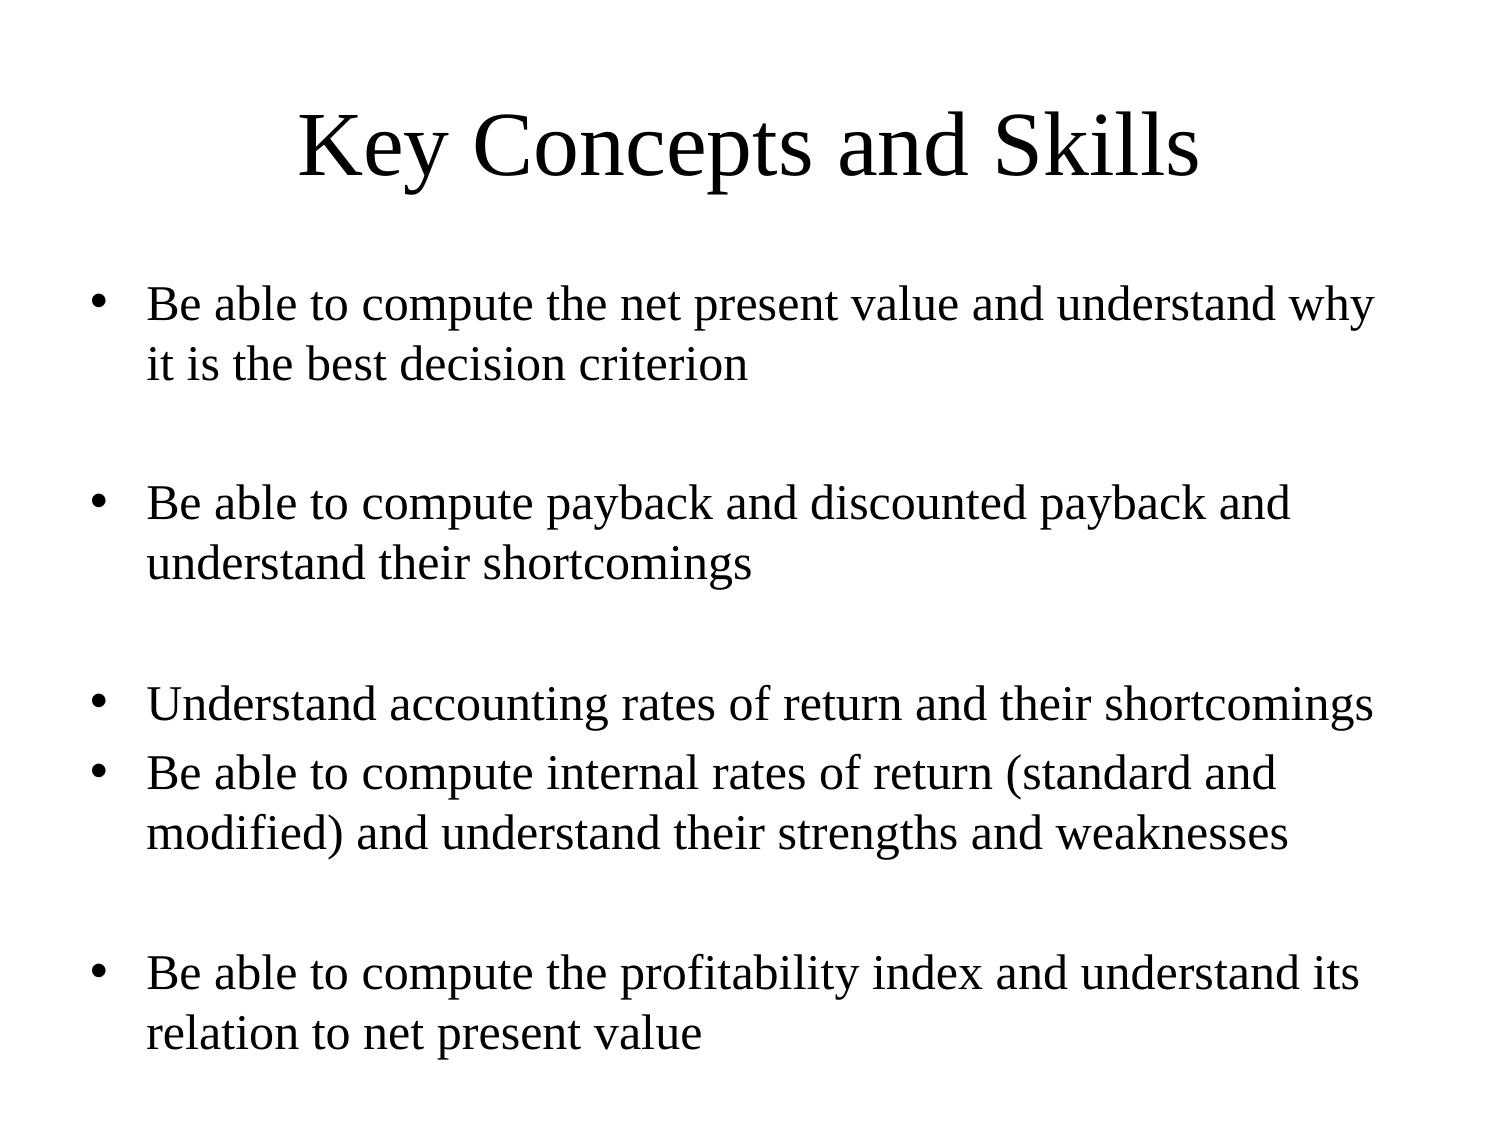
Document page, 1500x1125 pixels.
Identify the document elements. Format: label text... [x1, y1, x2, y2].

list Be able to compute the net present value and understand why it is the best decision criterion Be able to compute payback and discounted payback and understand their shortcomings Understand accounting rates of return and their shortcomings Be able to compute internal rates of return (standard and modified) and understand their strengths and weaknesses Be able to compute the profitability index and understand its relation to net present value [75, 262, 1425, 1005]
title Key Concepts and Skills [75, 45, 1425, 233]
